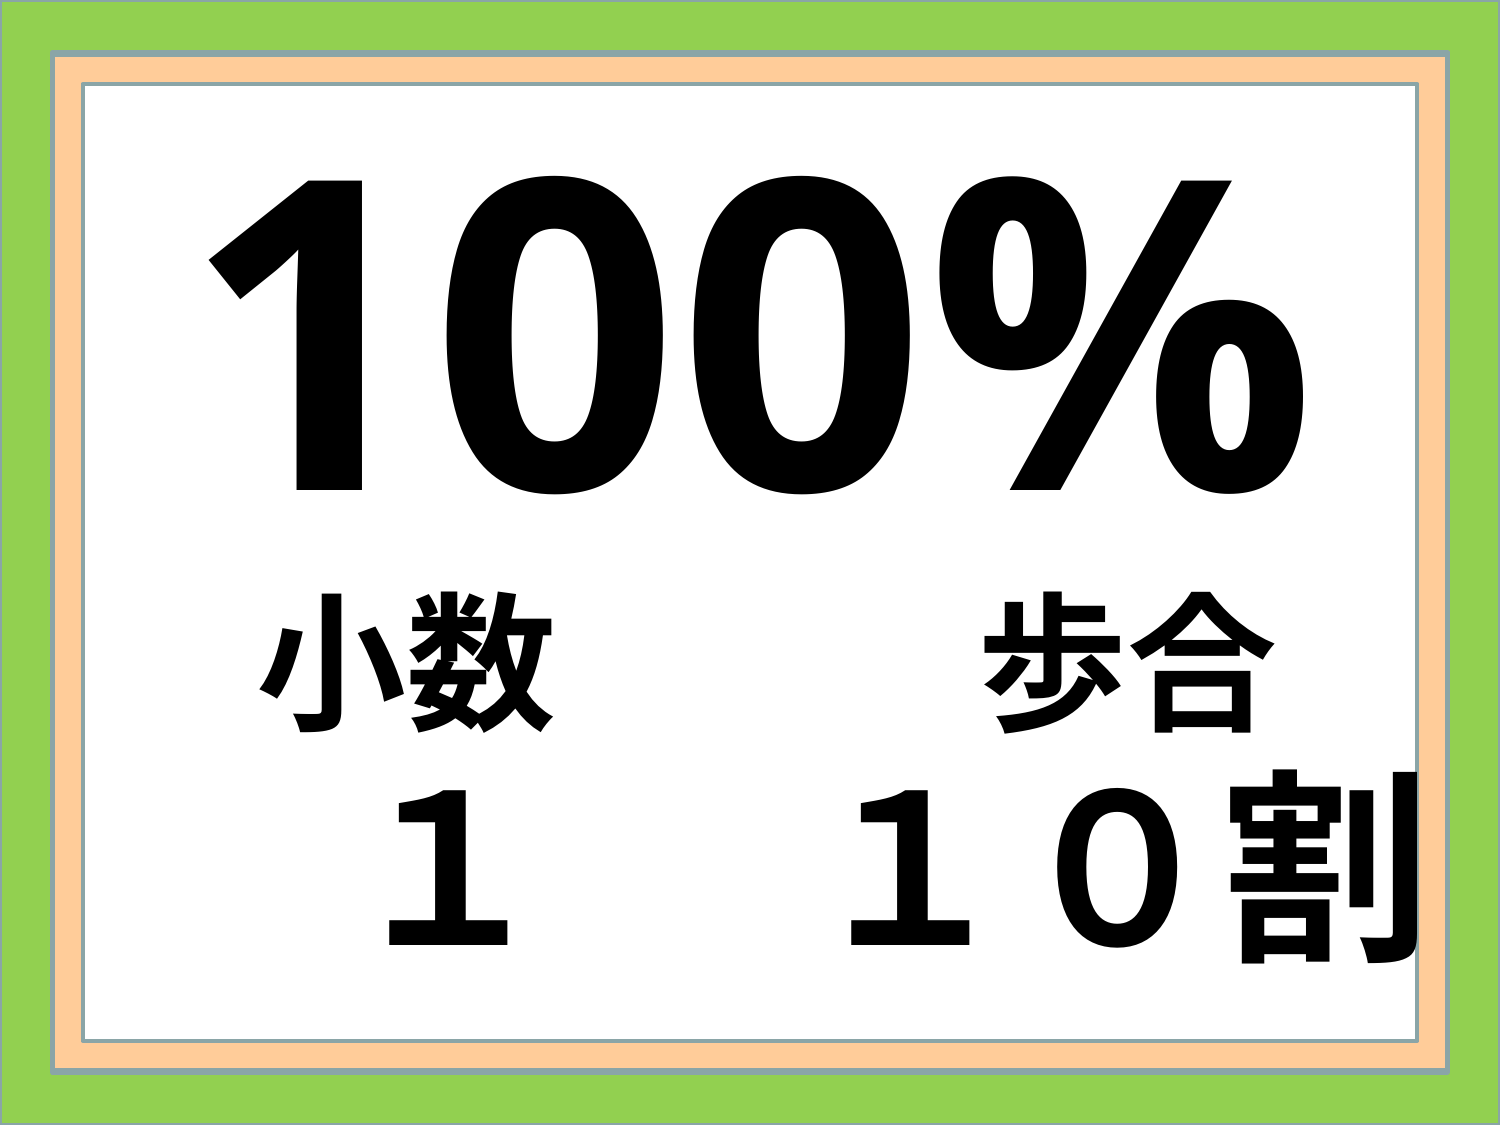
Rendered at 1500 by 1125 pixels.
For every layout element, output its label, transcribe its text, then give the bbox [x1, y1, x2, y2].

text_box 歩合 [962, 573, 1500, 757]
text_box １０割 [816, 716, 1420, 994]
text_box １ [146, 716, 750, 994]
text_box 小数 [146, 573, 667, 757]
text_box 100% [177, 89, 1323, 546]
